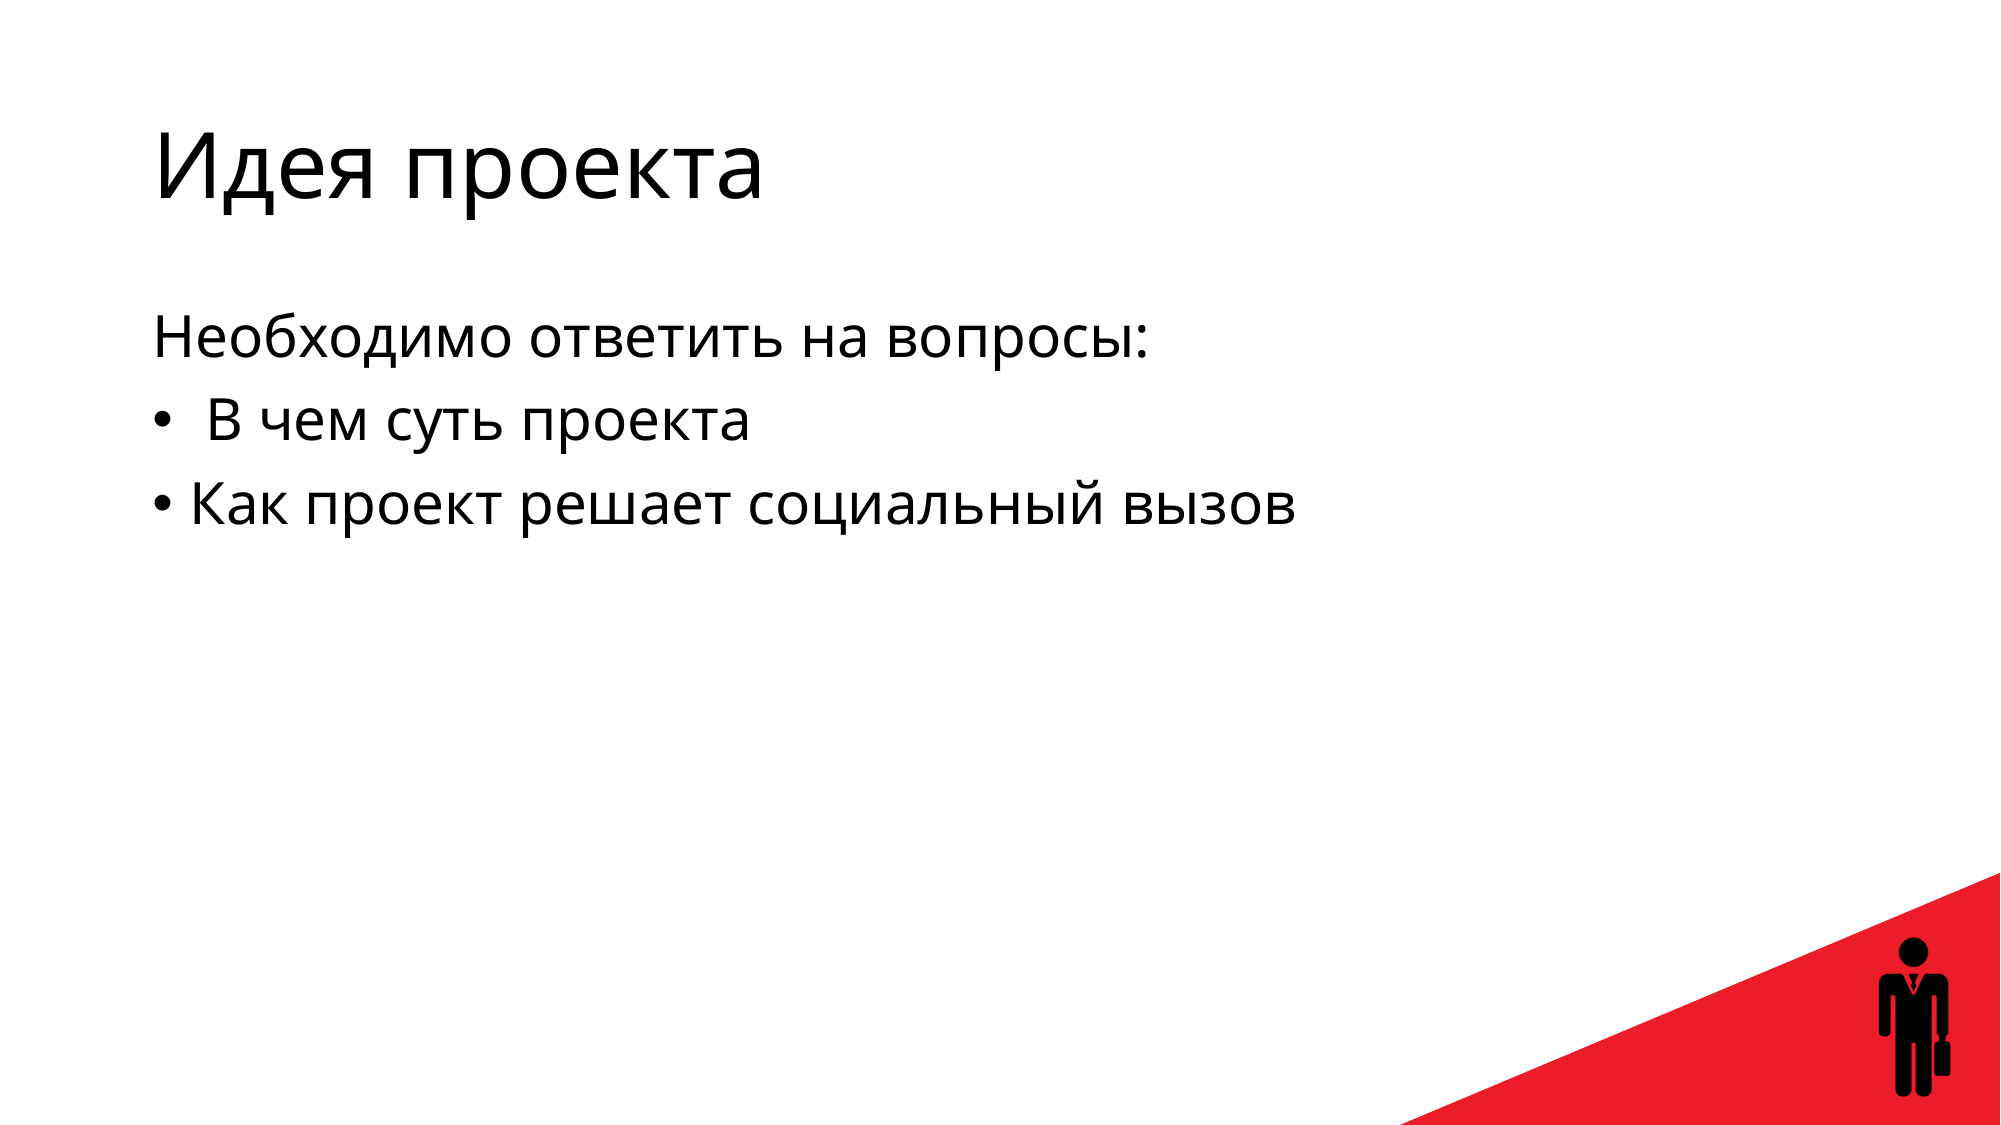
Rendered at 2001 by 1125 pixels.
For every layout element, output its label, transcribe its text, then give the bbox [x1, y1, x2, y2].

picture [1840, 931, 1989, 1103]
title Идея проекта [137, 59, 1863, 278]
list Необходимо ответить на вопросы: В чем суть проекта Как проект решает социальный вызов [137, 299, 1863, 1014]
